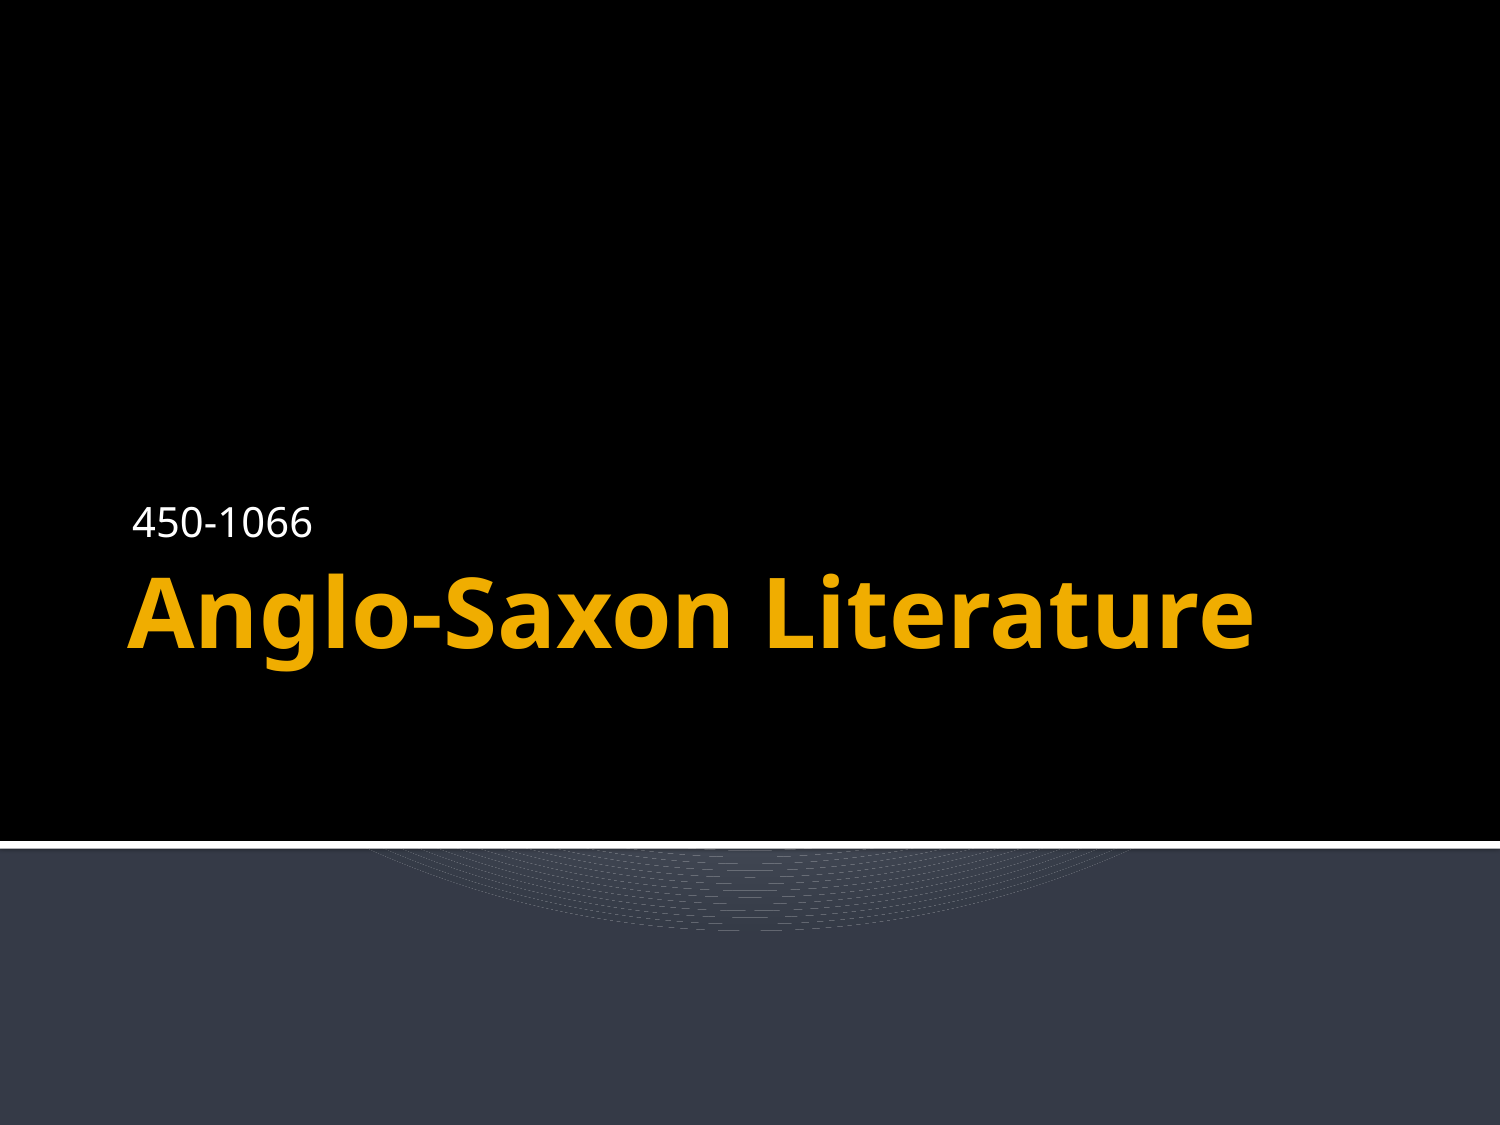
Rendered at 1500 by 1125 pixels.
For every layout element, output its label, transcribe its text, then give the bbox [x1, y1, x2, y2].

title Anglo-Saxon Literature [112, 550, 1438, 825]
subtitle 450-1066 [112, 299, 1438, 546]
